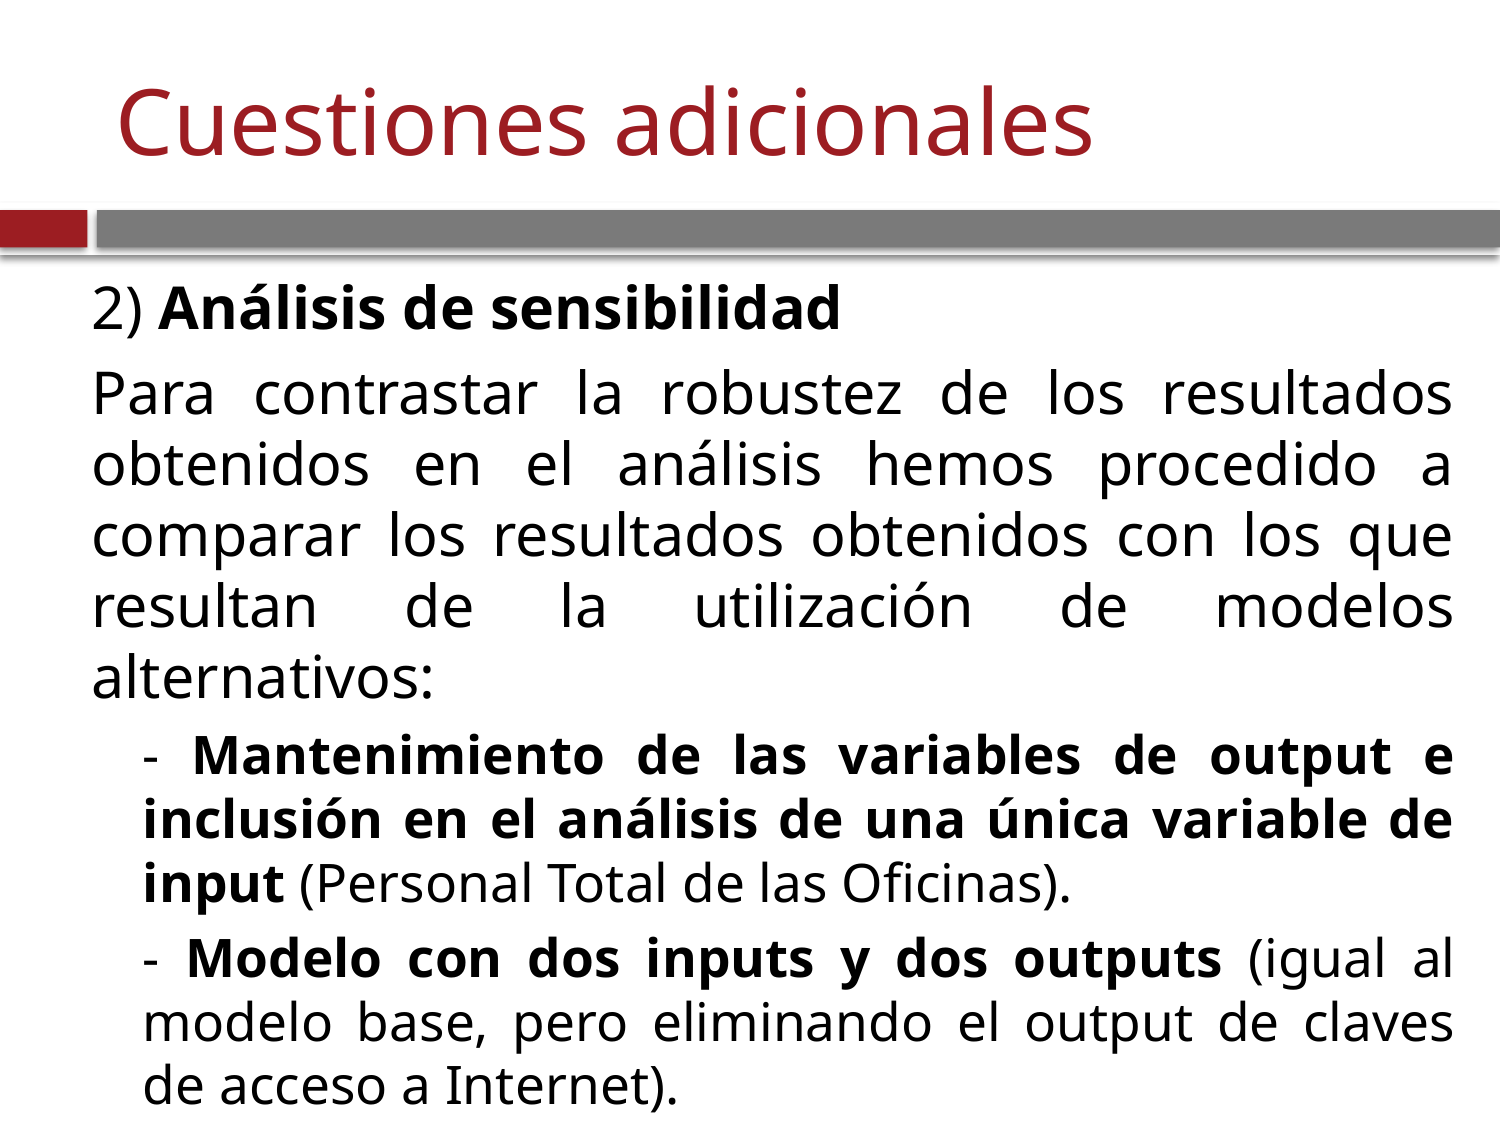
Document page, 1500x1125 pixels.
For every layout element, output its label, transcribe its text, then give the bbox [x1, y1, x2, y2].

title Cuestiones adicionales [100, 37, 1438, 200]
list 2) Análisis de sensibilidad Para contrastar la robustez de los resultados obtenidos en el análisis hemos procedido a comparar los resultados obtenidos con los que resultan de la utilización de modelos alternativos: - Mantenimiento de las variables de output e inclusión en el análisis de una única variable de input (Personal Total de las Oficinas). - Modelo con dos inputs y dos outputs (igual al modelo base, pero eliminando el output de claves de acceso a Internet). [76, 262, 1471, 1125]
